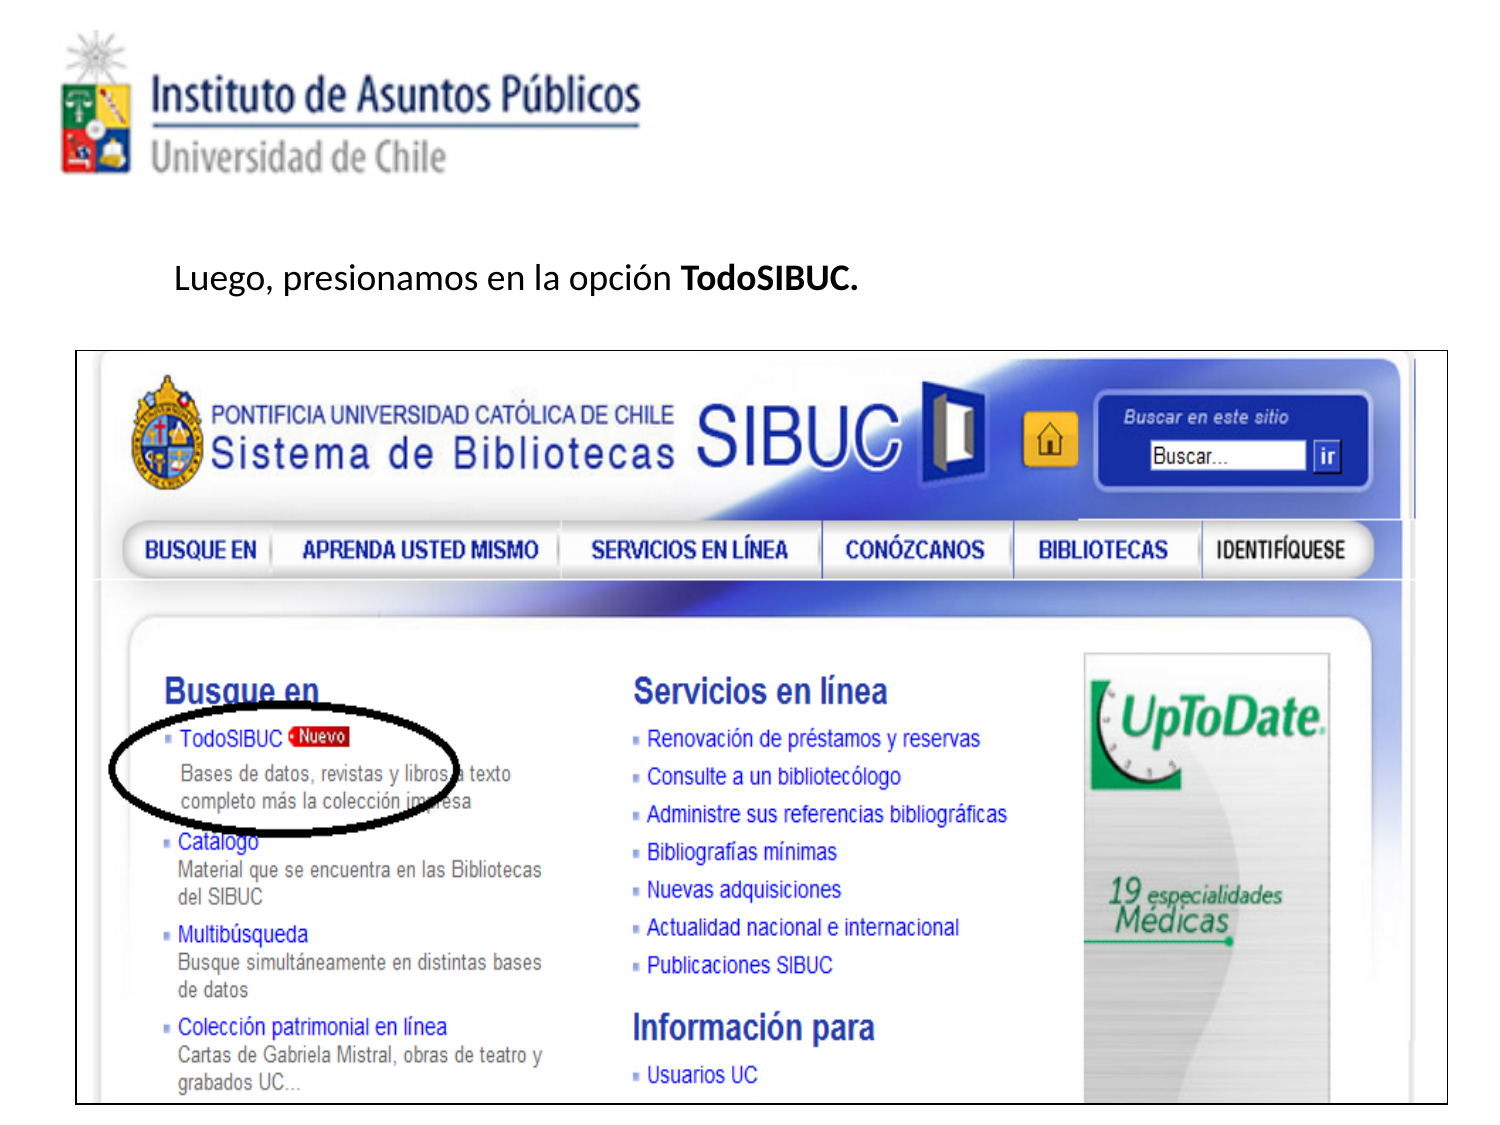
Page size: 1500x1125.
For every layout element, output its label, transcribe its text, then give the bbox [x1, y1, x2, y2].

picture [76, 350, 1448, 1104]
text_box Luego, presionamos en la opción TodoSIBUC. [159, 245, 1353, 349]
picture [29, 30, 705, 209]
